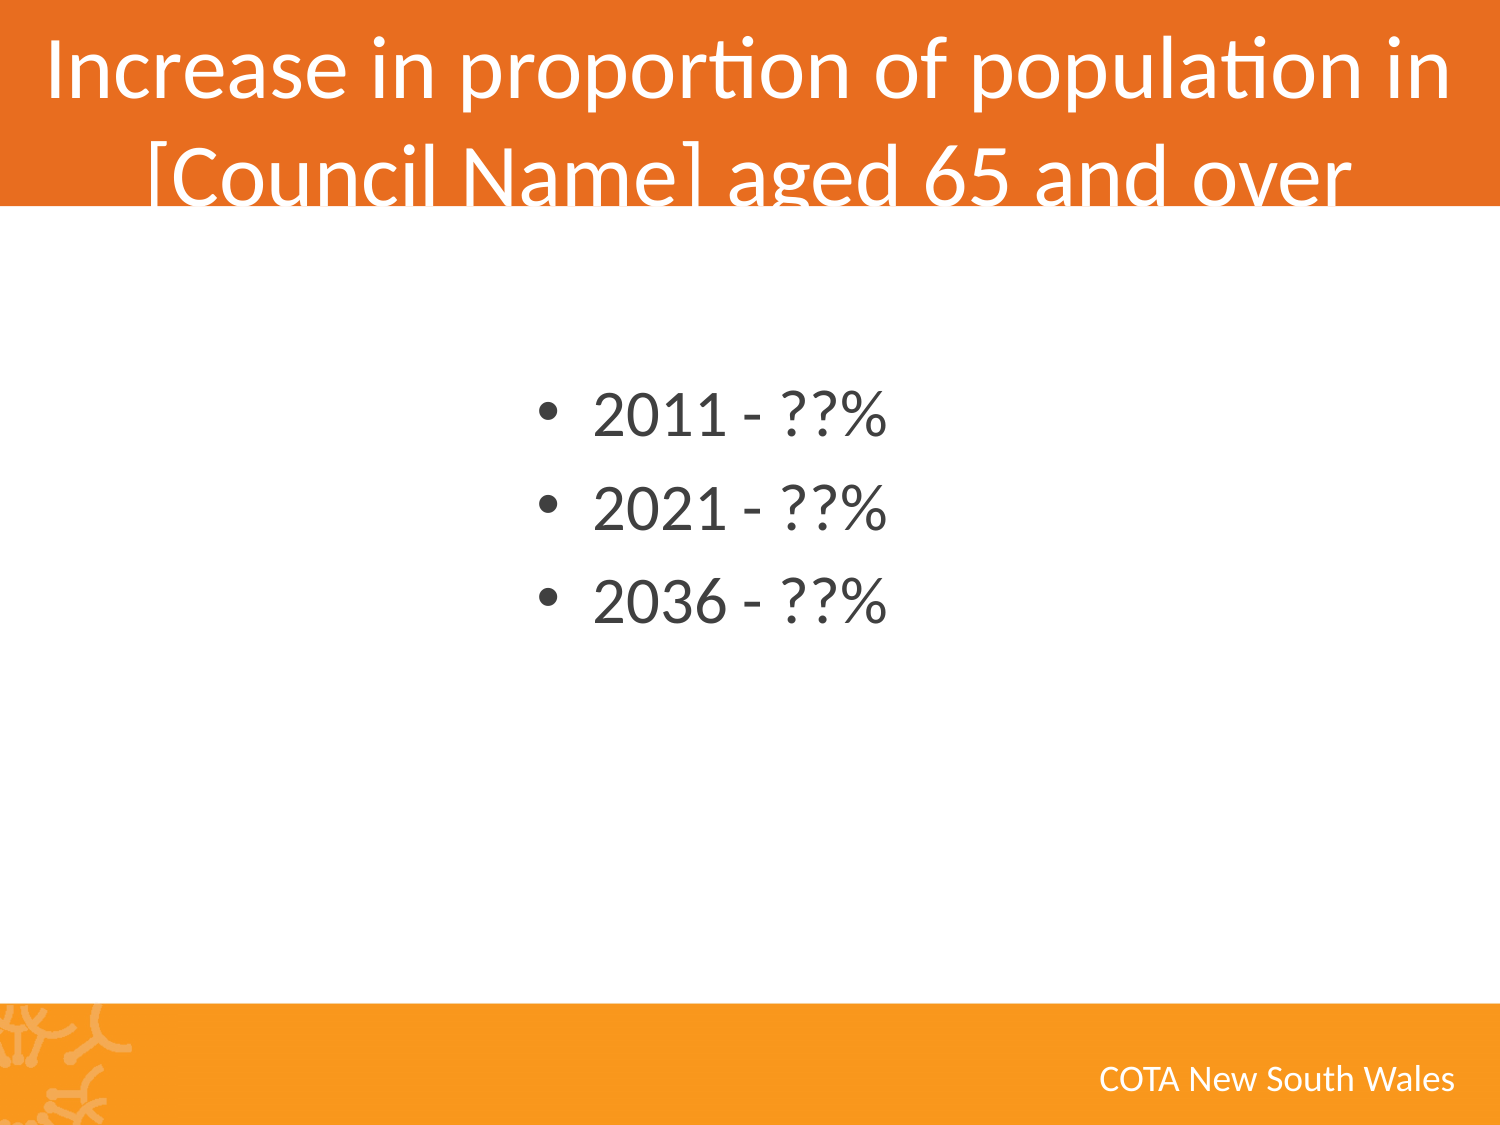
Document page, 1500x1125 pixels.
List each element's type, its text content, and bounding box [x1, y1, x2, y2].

picture [0, 1002, 1500, 1125]
title Increase in proportion of population in [Council Name] aged 65 and over [0, 0, 1500, 233]
list 2011 - ??% 2021 - ??% 2036 - ??% [287, 362, 1138, 875]
